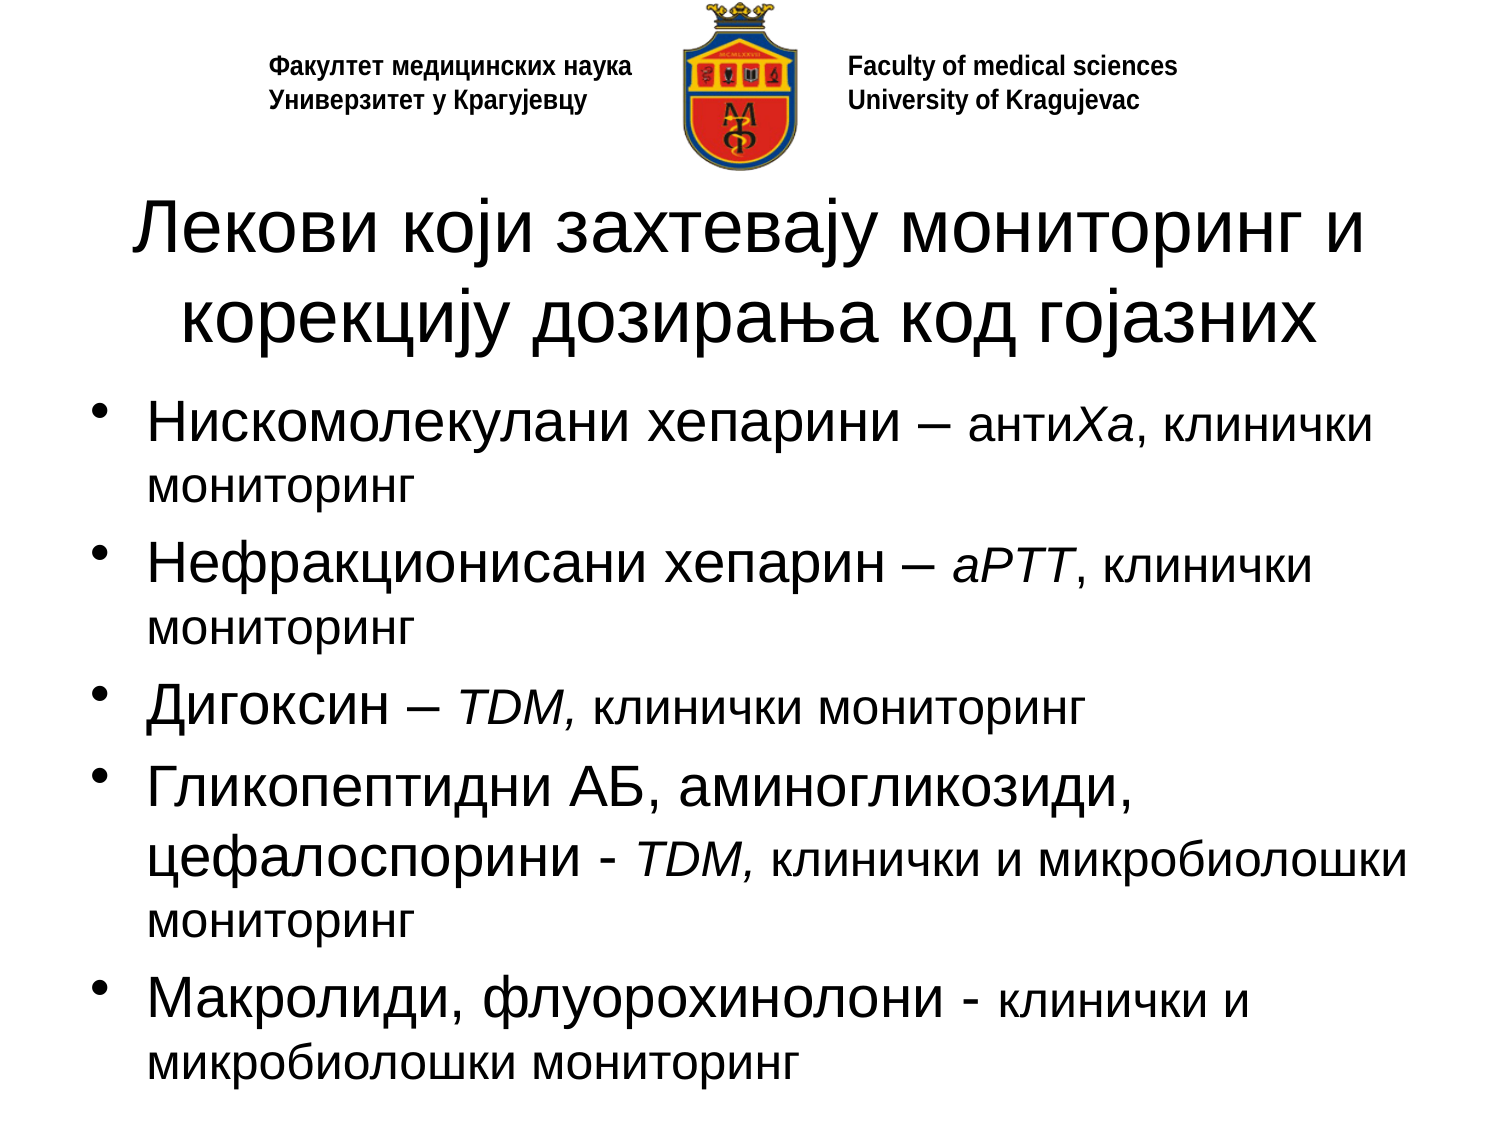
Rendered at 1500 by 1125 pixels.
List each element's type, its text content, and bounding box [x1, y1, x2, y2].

list Нискомолекулани хепарини – антиXa, клинички мониторинг Нефракционисани хепарин – aPTT, клинички мониторинг Дигоксин – TDM, клинички мониторинг Гликопептидни АБ, аминогликозиди, цефалоспорини - TDM, клинички и микробиолошки мониторинг Макролиди, флуорохинолони - клинички и микробиолошки мониторинг [74, 374, 1426, 1118]
title Лекови који захтевају мониторинг и корекцију дозирања код гојазних [74, 173, 1426, 362]
